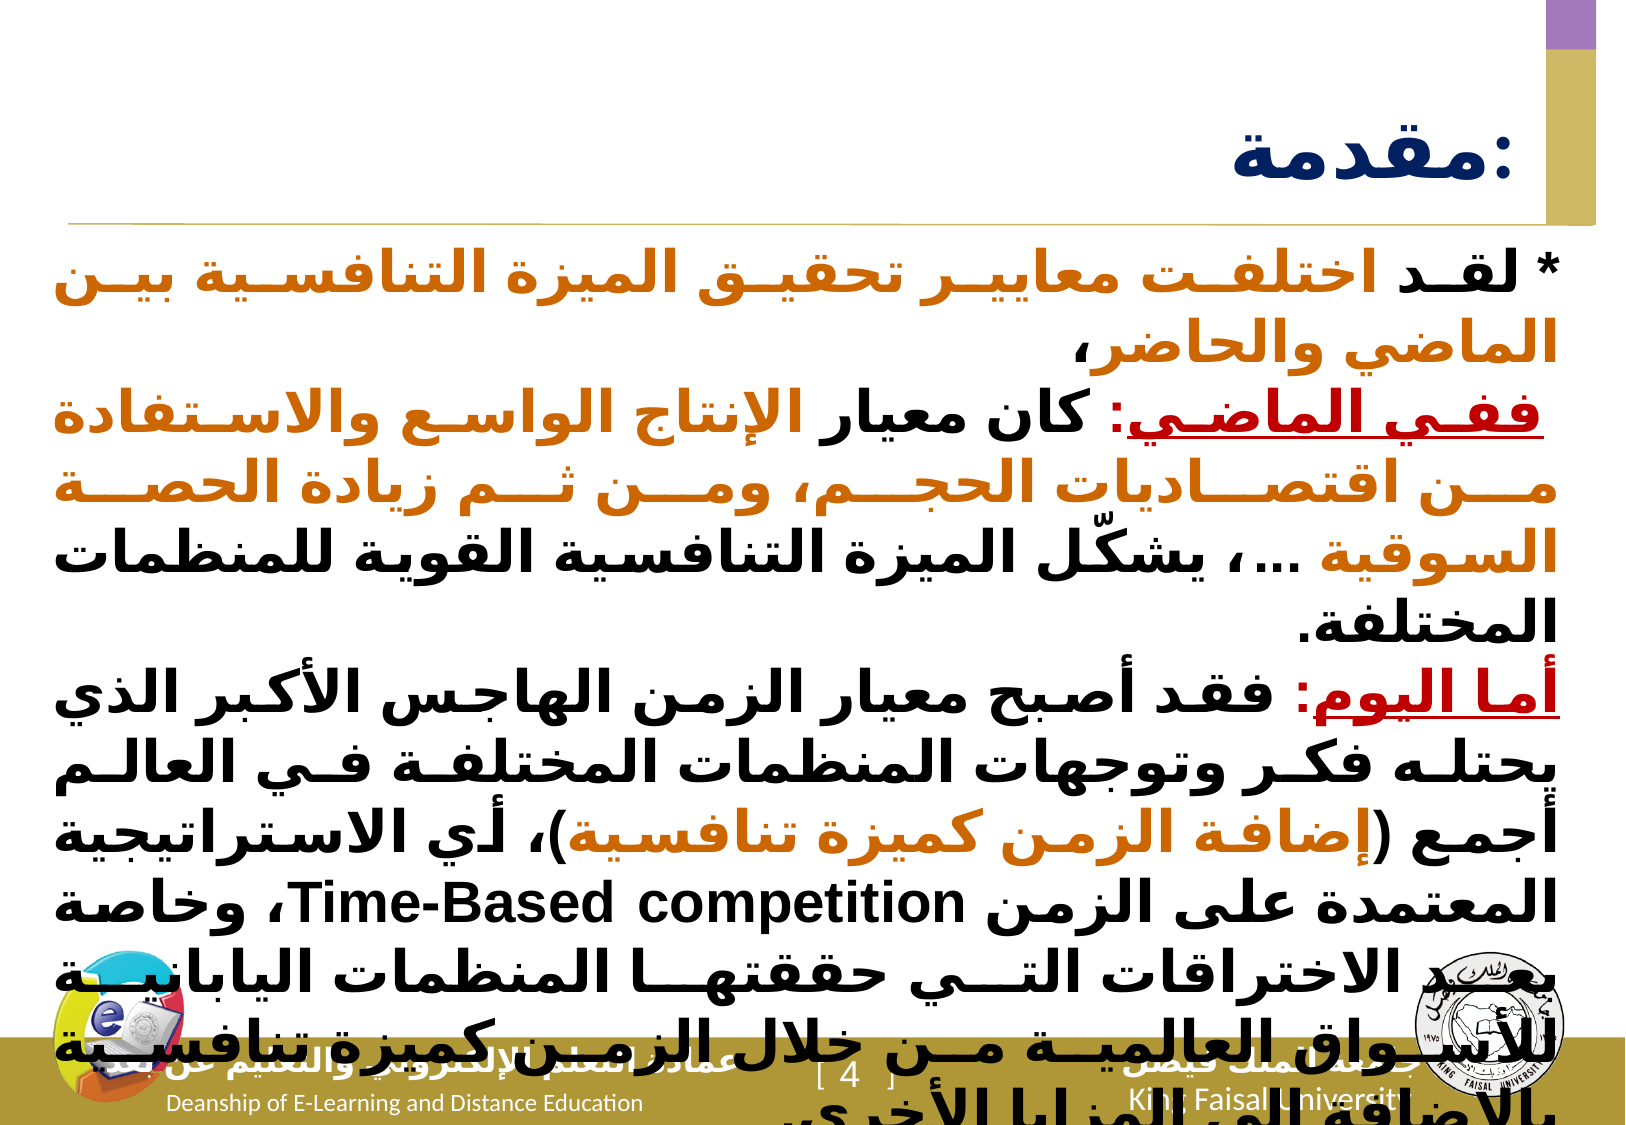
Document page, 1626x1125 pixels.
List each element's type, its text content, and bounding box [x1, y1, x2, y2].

text_box * لقد اختلفت معايير تحقيق الميزة التنافسية بين الماضي والحاضر، ففي الماضي: كان معيار الإنتاج الواسع والاستفادة من اقتصاديات الحجم، ومن ثم زيادة الحصة السوقية ...، يشكّل الميزة التنافسية القوية للمنظمات المختلفة. أما اليوم: فقد أصبح معيار الزمن الهاجس الأكبر الذي يحتله فكر وتوجهات المنظمات المختلفة في العالم أجمع (إضافة الزمن كميزة تنافسية)، أي الاستراتيجية المعتمدة على الزمن Time-Based competition، وخاصة بعد الاختراقات التي حققتها المنظمات اليابانية للأسواق العالمية من خلال الزمن كميزة تنافسية بالإضافة إلى المزايا الأخرى. * أوجد التقدم التكنولوجي المرونة العالية في العمليات والأنشطة المختلفة للمنظمات (الاستفادة من الزمن)، حيث ظهر نظام الجدولة الفورية (Just - in - Time). [37, 227, 1575, 1125]
title مقدمة: [87, 49, 1551, 227]
